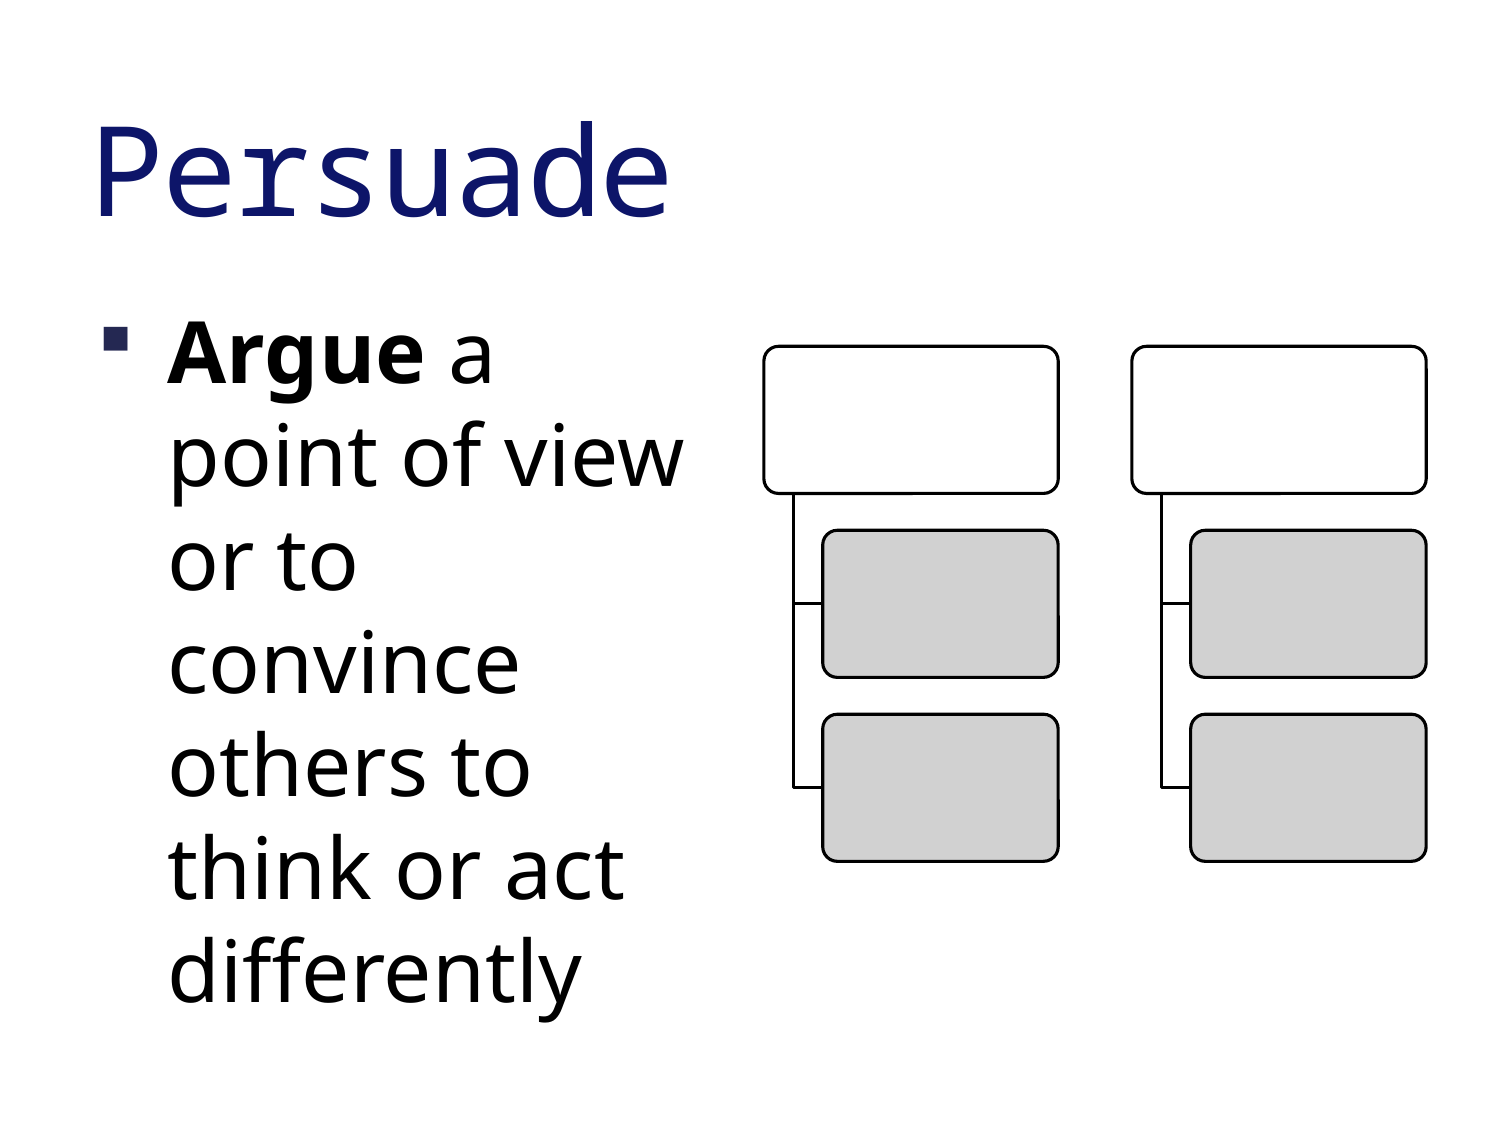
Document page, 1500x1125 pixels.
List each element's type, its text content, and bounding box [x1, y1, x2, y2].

list Argue a point of view or to convince others to think or act differently [76, 290, 739, 1033]
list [763, 174, 1427, 1034]
title Persuade [75, 83, 1425, 234]
